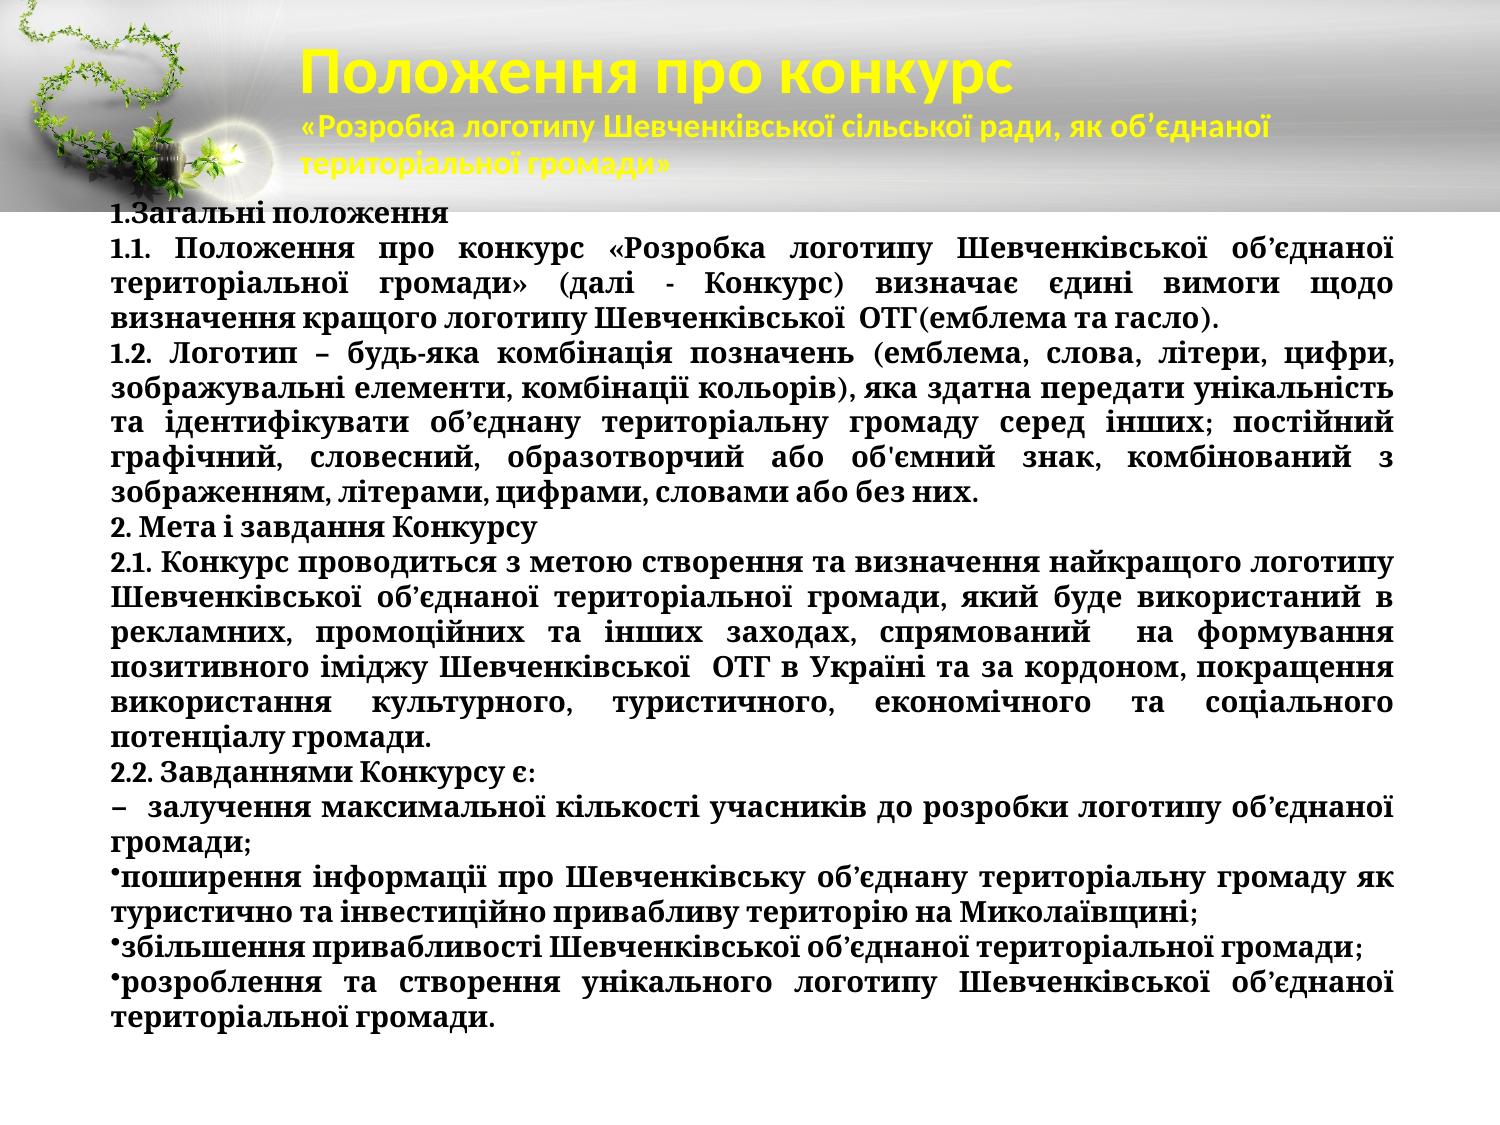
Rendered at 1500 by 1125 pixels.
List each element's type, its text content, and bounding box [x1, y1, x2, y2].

title Положення про конкурс «Розробка логотипу Шевченківської сільської ради, як об’єднаної територіальної громади» [284, 26, 1397, 186]
text_box 1.Загальні положення 1.1. Положення про конкурс «Розробка логотипу Шевченківської об’єднаної територіальної громади» (далі - Конкурс) визначає єдині вимоги щодо визначення кращого логотипу Шевченківської ОТГ(емблема та гасло). 1.2. Логотип – будь-яка комбінація позначень (емблема, слова, літери, цифри, зображувальні елементи, комбінації кольорів), яка здатна передати унікальність та ідентифікувати об’єднану територіальну громаду серед інших; постійний графічний, словесний, образотворчий або об'ємний знак, комбінований з зображенням, літерами, цифрами, словами або без них. 2. Мета і завдання Конкурсу 2.1. Конкурс проводиться з метою створення та визначення найкращого логотипу Шевченківської об’єднаної територіальної громади, який буде використаний в рекламних, промоційних та інших заходах, спрямований на формування позитивного іміджу Шевченківської ОТГ в Україні та за кордоном, покращення використання культурного, туристичного, економічного та соціального потенціалу громади. 2.2. Завданнями Конкурсу є: − залучення максимальної кількості учасників до розробки логотипу об’єднаної громади; поширення інформації про Шевченківську об’єднану територіальну громаду як туристично та інвестиційно привабливу територію на Миколаївщині; збільшення привабливості Шевченківської об’єднаної територіальної громади; розроблення та створення унікального логотипу Шевченківської об’єднаної територіальної громади. [95, 186, 1410, 1041]
picture [0, 0, 1500, 212]
